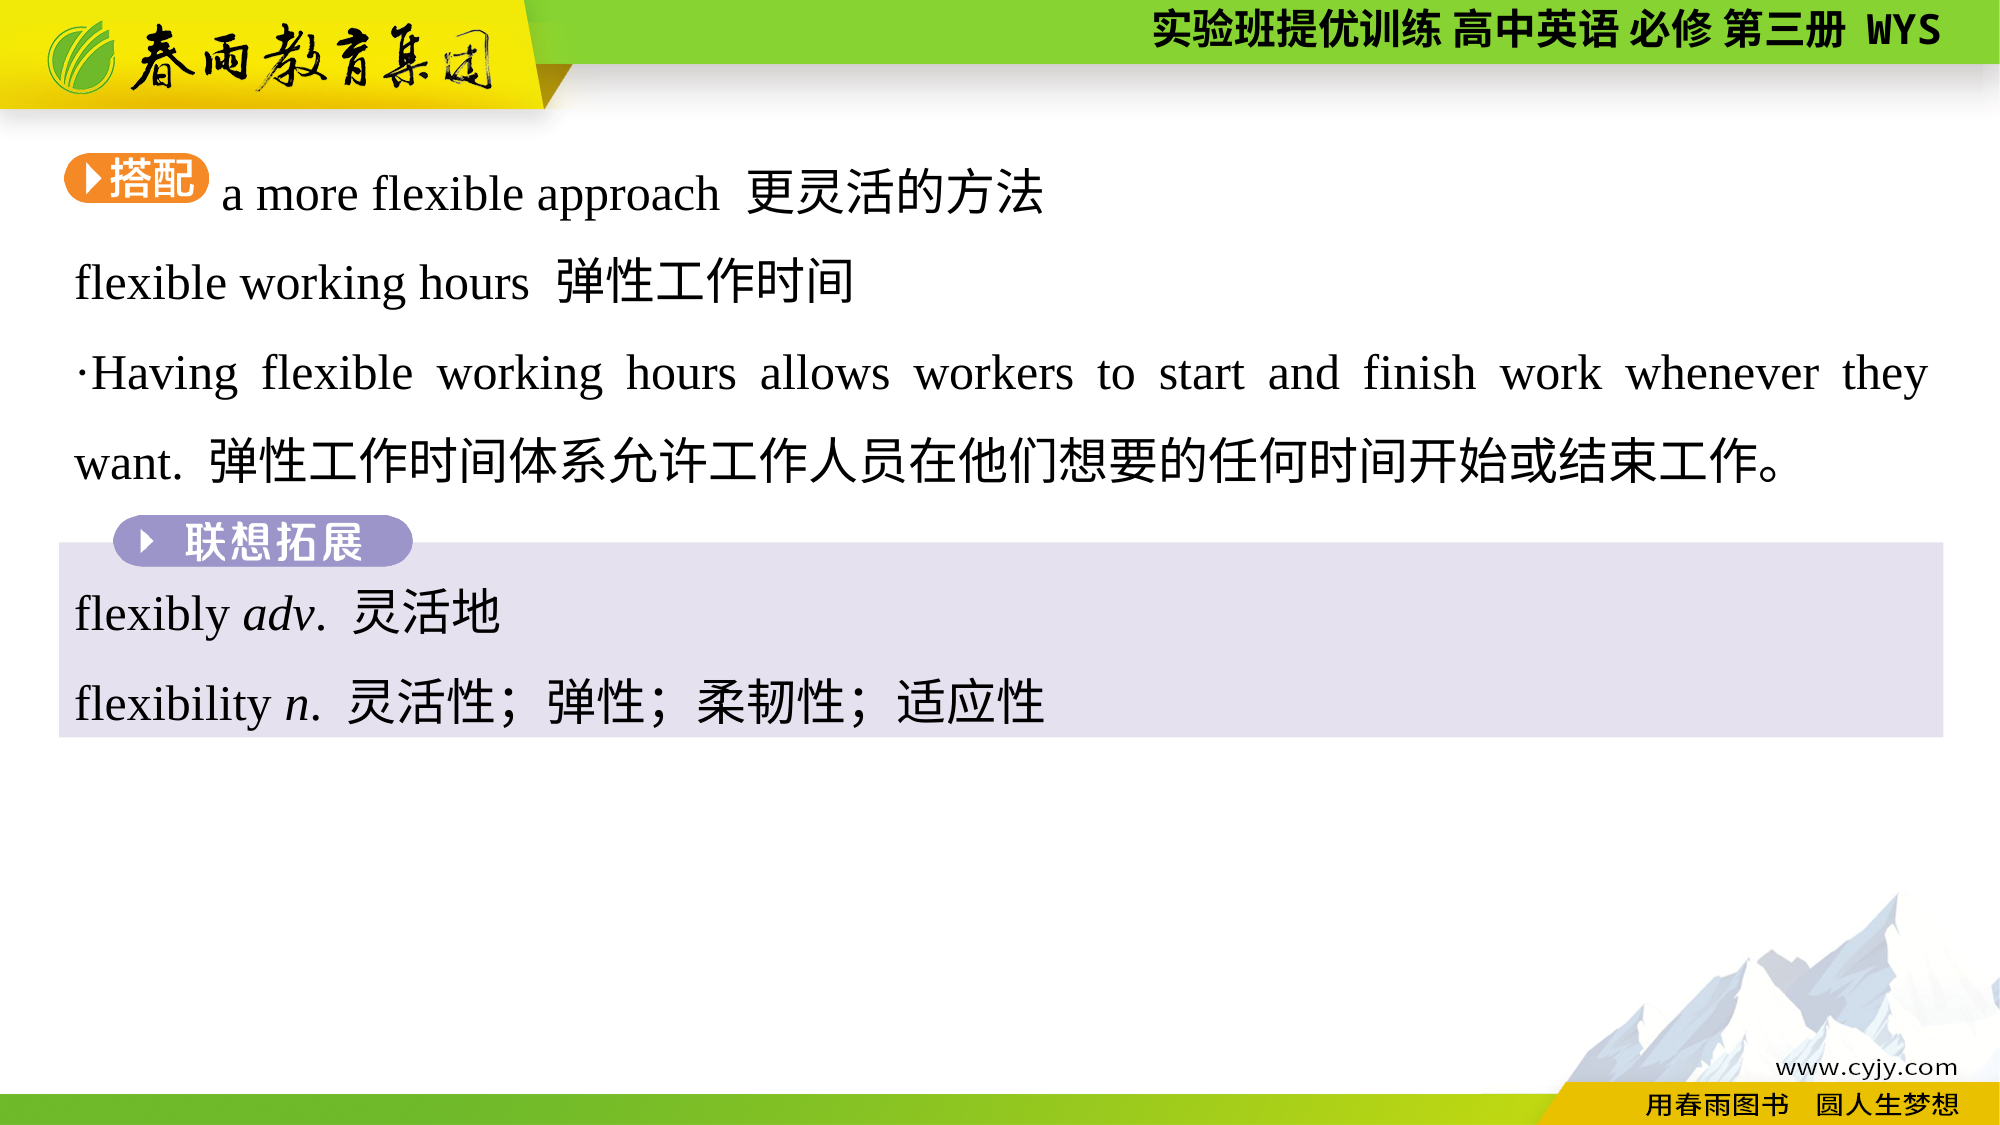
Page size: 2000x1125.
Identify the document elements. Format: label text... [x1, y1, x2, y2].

picture [0, 0, 2000, 1125]
list a more flexible approach 更灵活的方法 flexible working hours 弹性工作时间 ·Having flexible working hours allows workers to start and finish work whenever they want. 弹性工作时间体系允许工作人员在他们想要的任何时间开始或结束工作。 [59, 122, 1944, 502]
text_box flexibly adv. 灵活地 flexibility n. 灵活性；弹性；柔韧性；适应性 [59, 542, 1944, 738]
